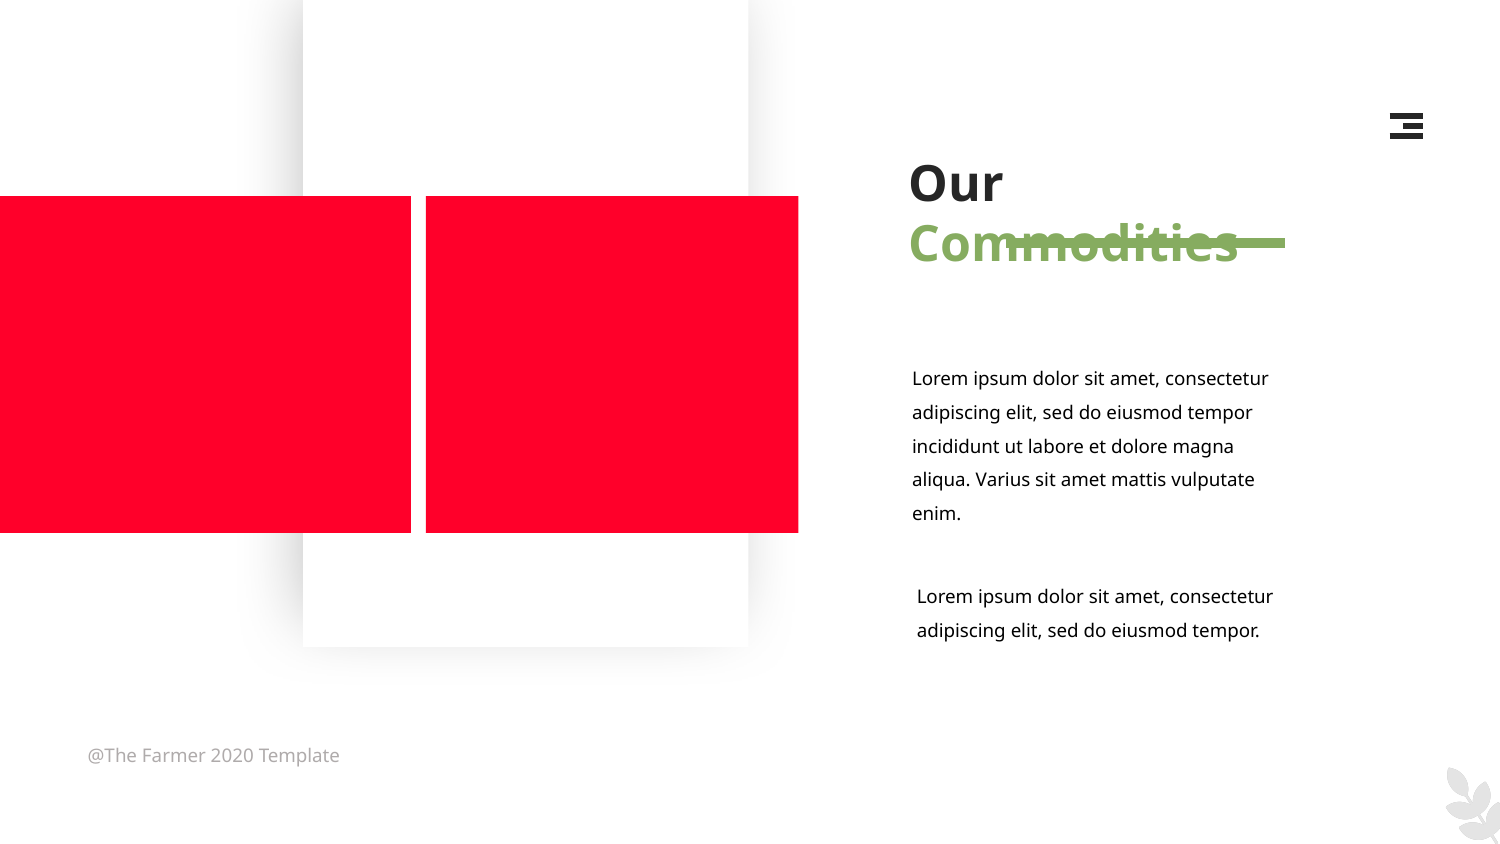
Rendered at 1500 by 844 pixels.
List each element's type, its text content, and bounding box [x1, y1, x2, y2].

text_box @The Farmer 2020 Template [72, 736, 584, 774]
text_box Lorem ipsum dolor sit amet, consectetur adipiscing elit, sed do eiusmod tempor incididunt ut labore et dolore magna aliqua. Varius sit amet mattis vulputate enim. [897, 348, 1299, 532]
picture [425, 196, 799, 533]
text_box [1389, 116, 1423, 136]
picture [1404, 737, 1500, 844]
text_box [908, 183, 1299, 243]
text_box Lorem ipsum dolor sit amet, consectetur adipiscing elit, sed do eiusmod tempor. [902, 566, 1359, 649]
picture [0, 196, 411, 533]
